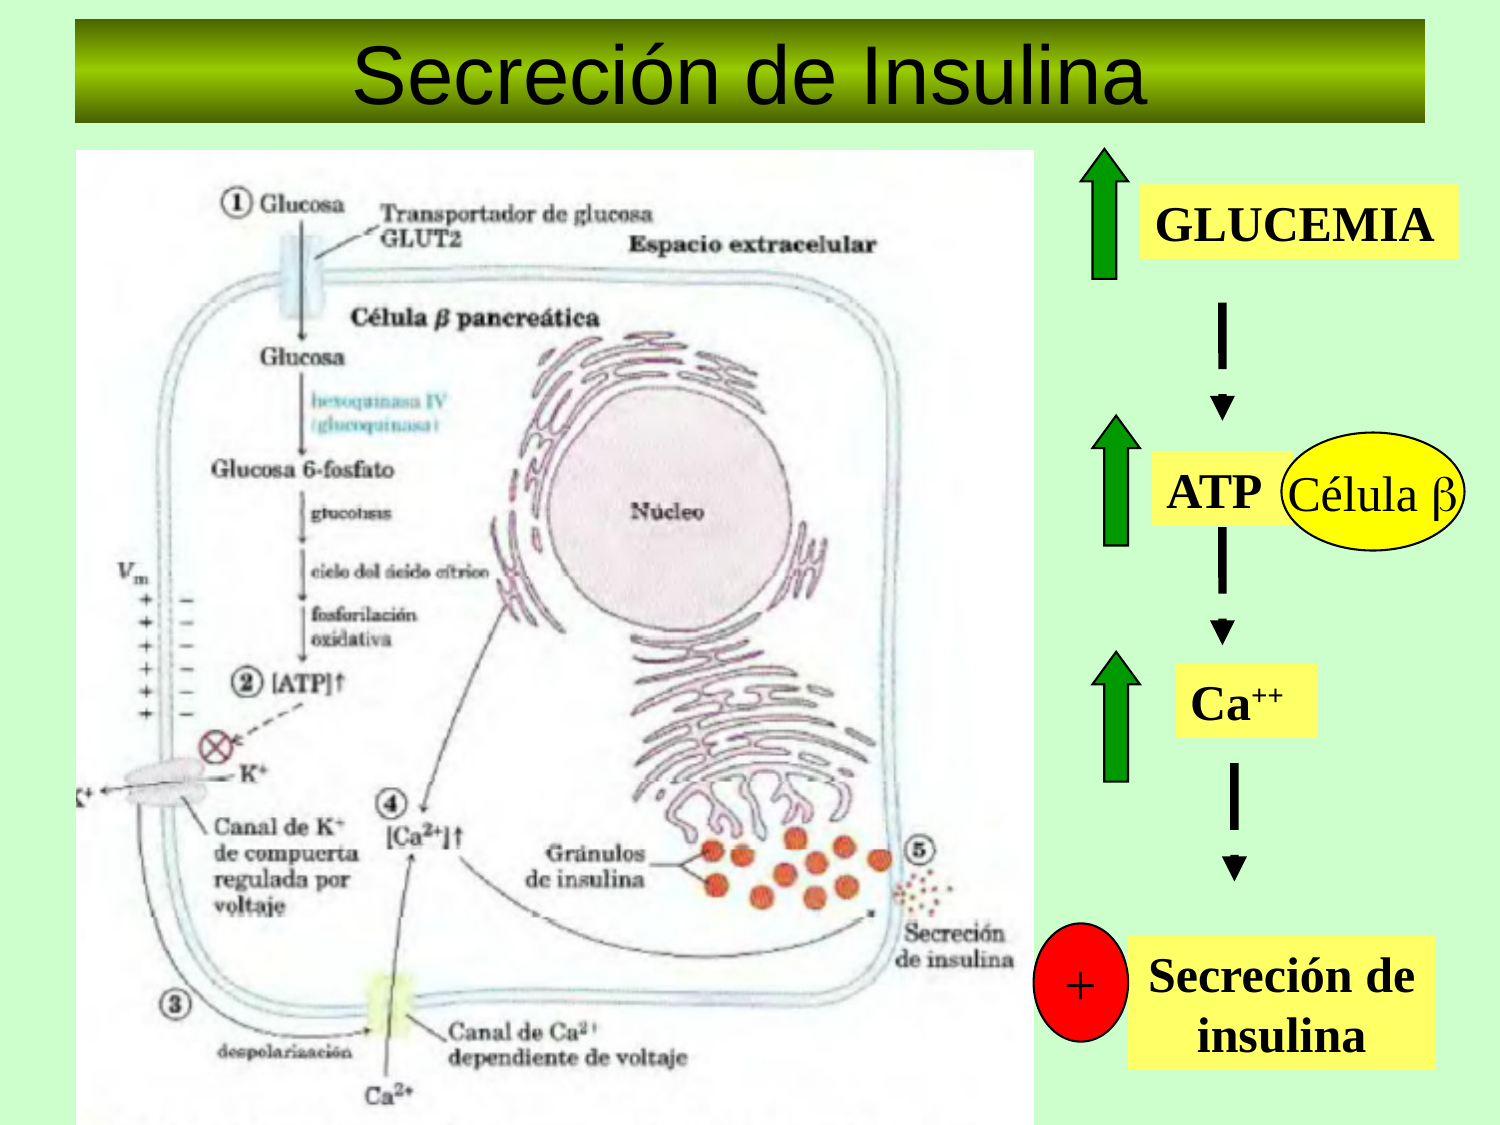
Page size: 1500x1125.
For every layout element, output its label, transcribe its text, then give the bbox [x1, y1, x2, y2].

title Secreción de Insulina [74, 18, 1426, 124]
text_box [1033, 148, 1465, 1071]
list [76, 150, 1034, 1125]
